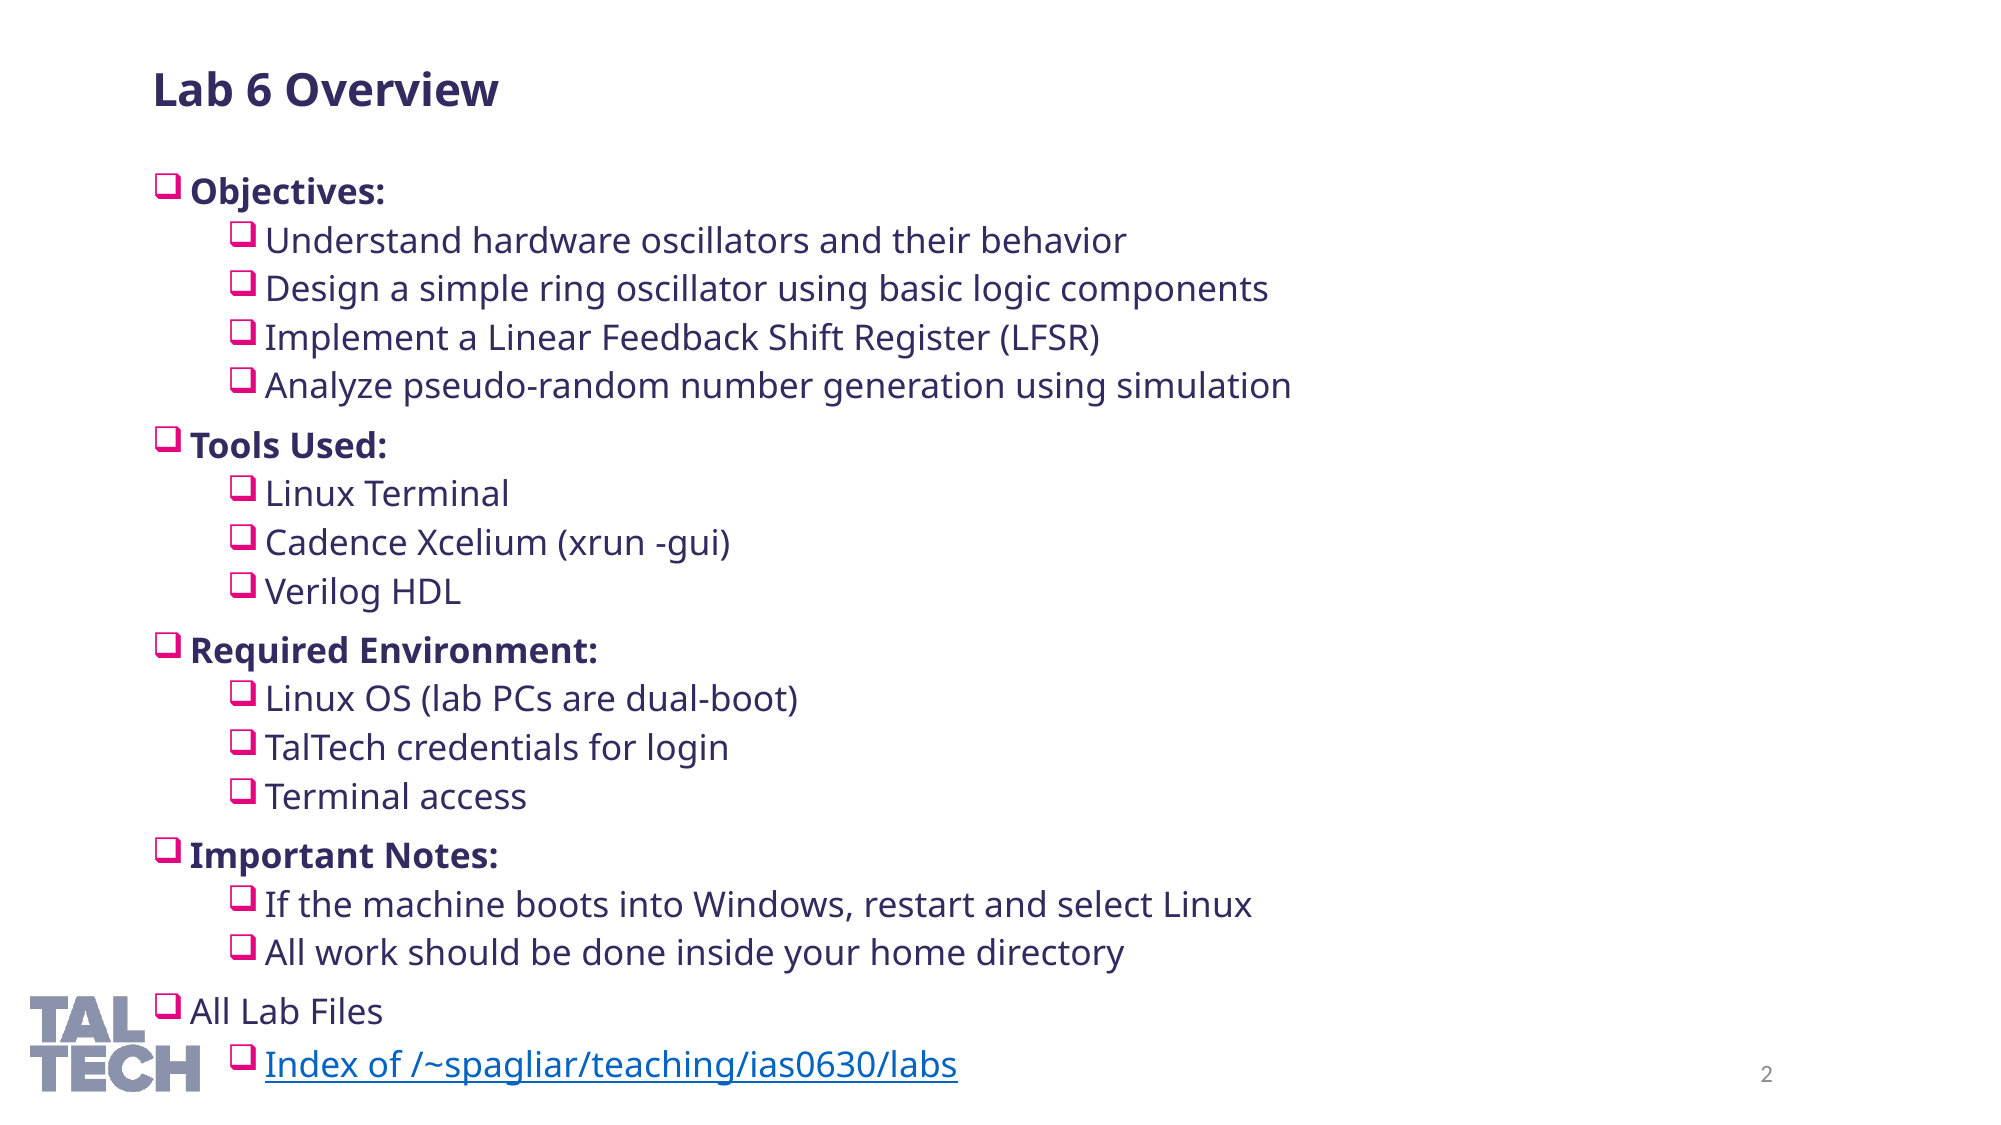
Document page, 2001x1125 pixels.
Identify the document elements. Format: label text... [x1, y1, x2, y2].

list Objectives: Understand hardware oscillators and their behavior Design a simple ring oscillator using basic logic components Implement a Linear Feedback Shift Register (LFSR) Analyze pseudo-random number generation using simulation Tools Used: Linux Terminal Cadence Xcelium (xrun -gui) Verilog HDL Required Environment: Linux OS (lab PCs are dual-boot) TalTech credentials for login Terminal access Important Notes: If the machine boots into Windows, restart and select Linux All work should be done inside your home directory All Lab Files Index of /~spagliar/teaching/ias0630/labs [137, 166, 1863, 959]
title Lab 6 Overview [137, 59, 1863, 166]
slide_number 2 [1338, 1042, 1789, 1103]
picture [25, 990, 204, 1097]
